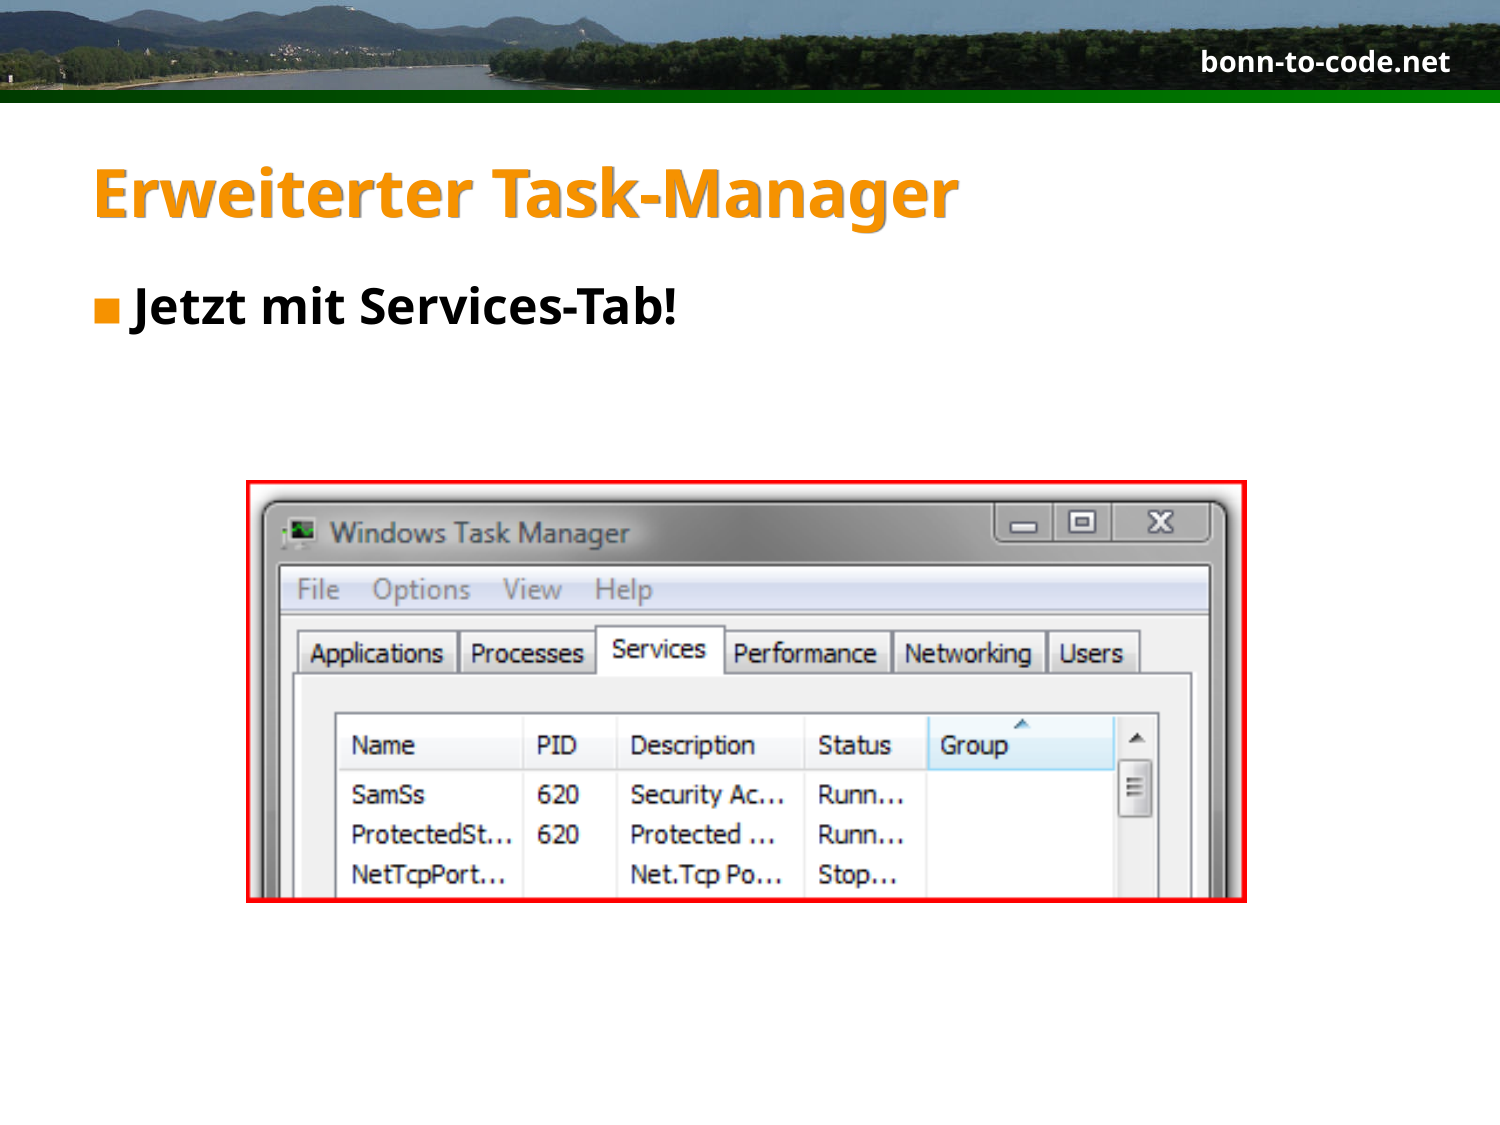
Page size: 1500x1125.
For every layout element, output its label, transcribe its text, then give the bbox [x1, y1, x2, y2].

title Erweiterter Task-Manager [76, 113, 1428, 268]
picture [0, 0, 1500, 90]
list Jetzt mit Services-Tab! [74, 266, 1426, 1095]
picture [245, 480, 1248, 903]
